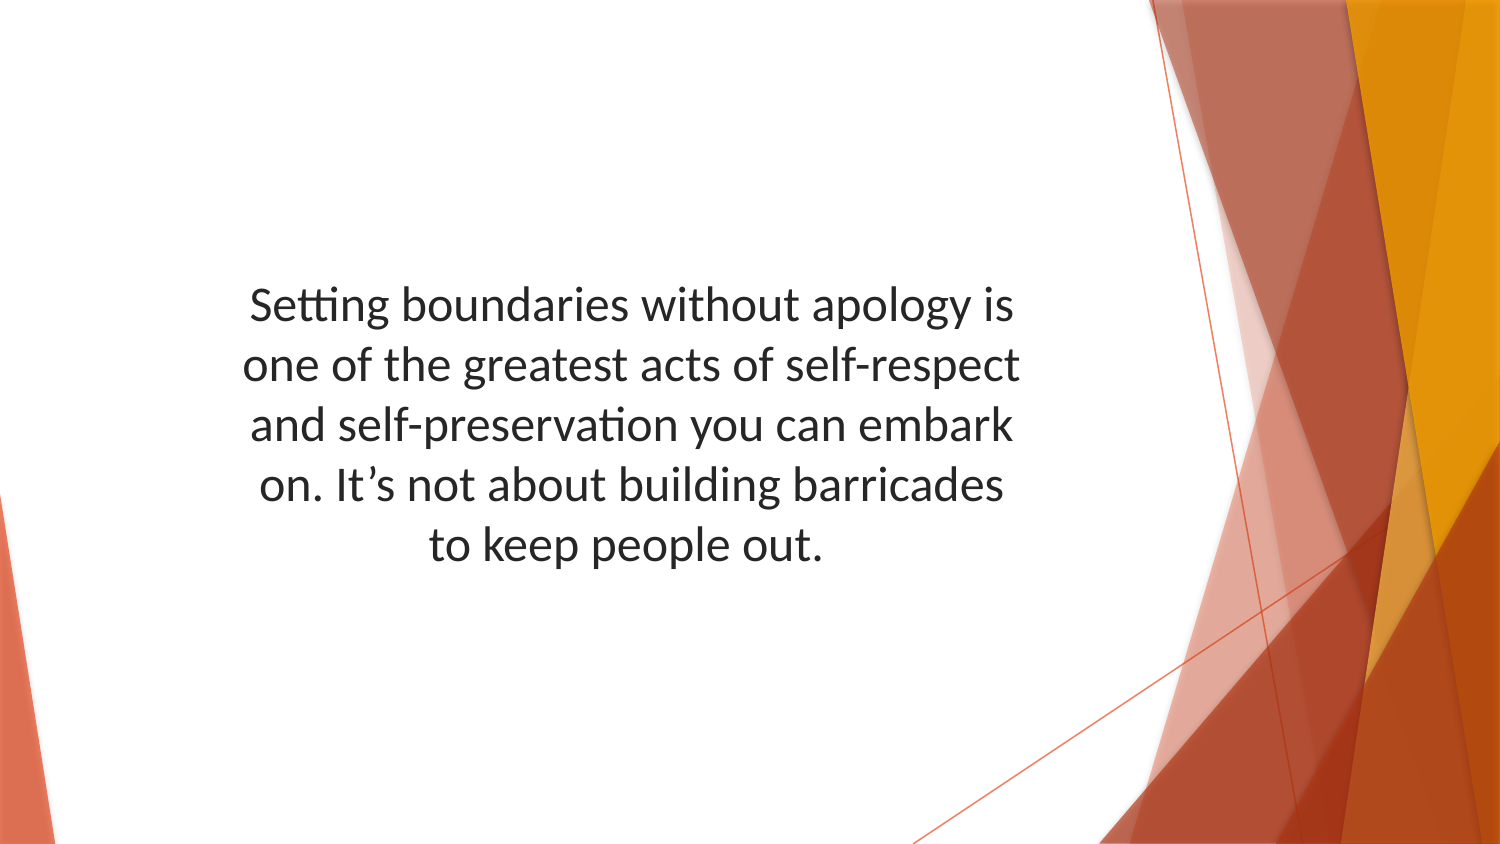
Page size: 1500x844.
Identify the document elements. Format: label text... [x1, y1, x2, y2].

list Setting boundaries without apology is one of the greatest acts of self-respect and self-preservation you can embark on. It’s not about building barricades to keep people out. [218, 197, 1046, 647]
